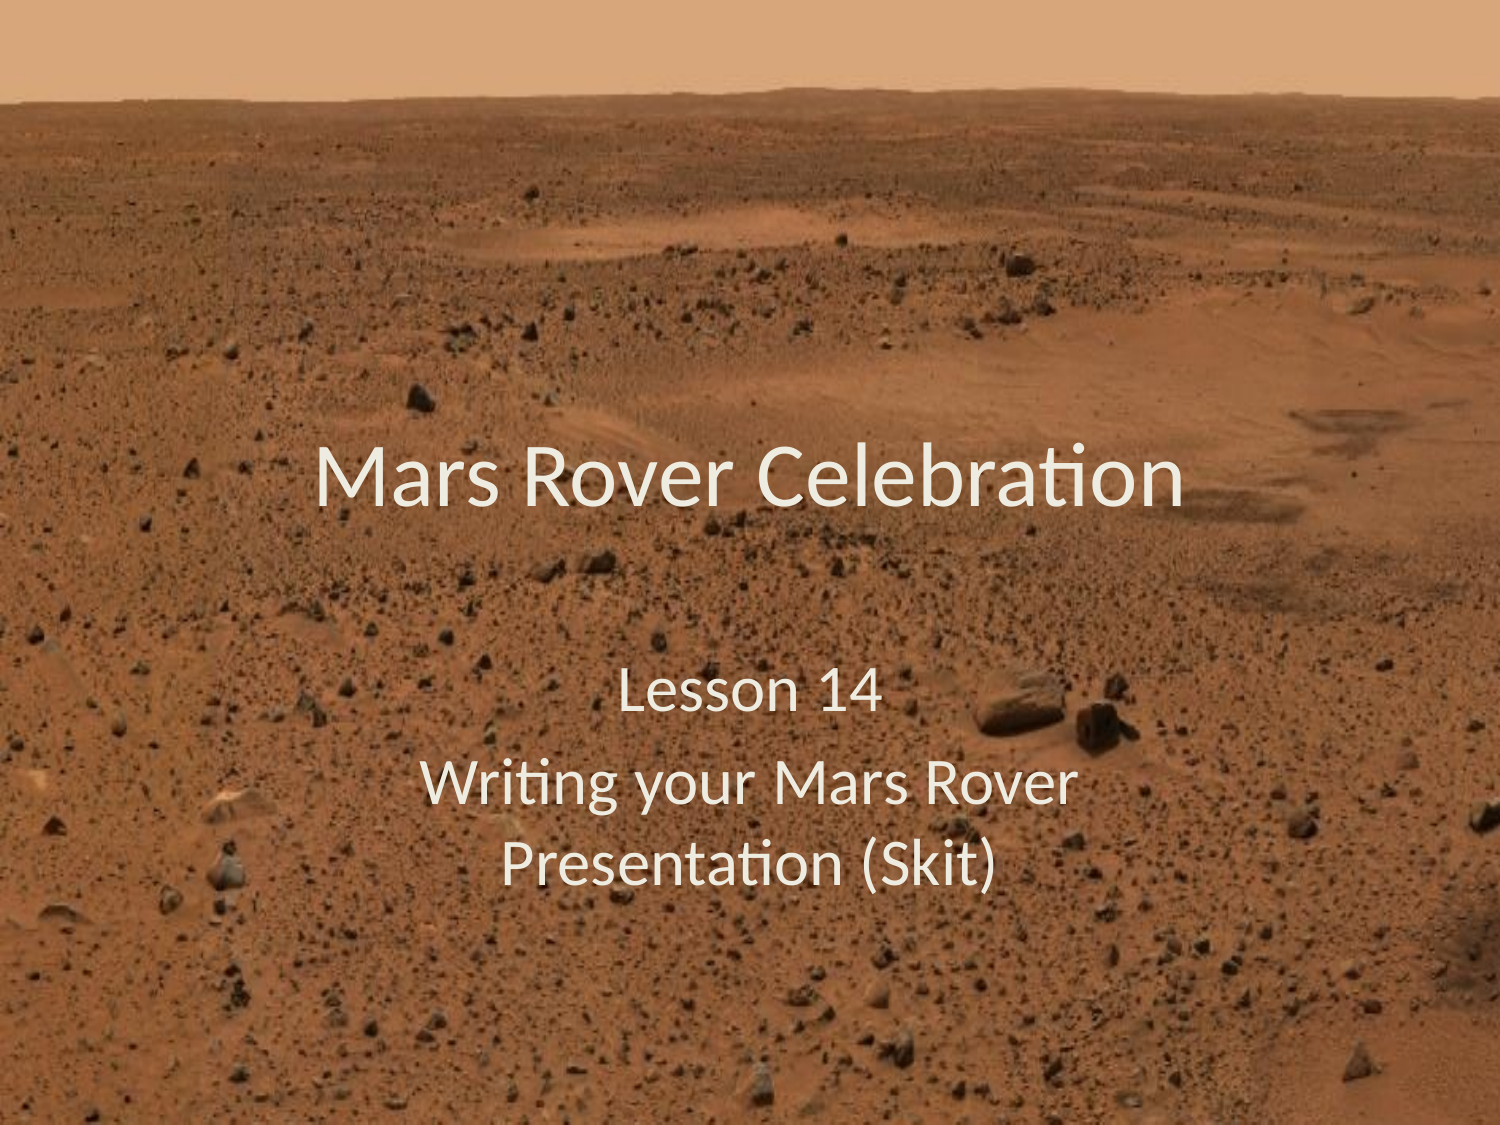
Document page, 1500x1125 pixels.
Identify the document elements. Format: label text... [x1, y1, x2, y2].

subtitle Lesson 14 Writing your Mars Rover Presentation (Skit) [225, 637, 1275, 925]
title Mars Rover Celebration [112, 349, 1388, 591]
picture [0, 0, 1500, 1125]
